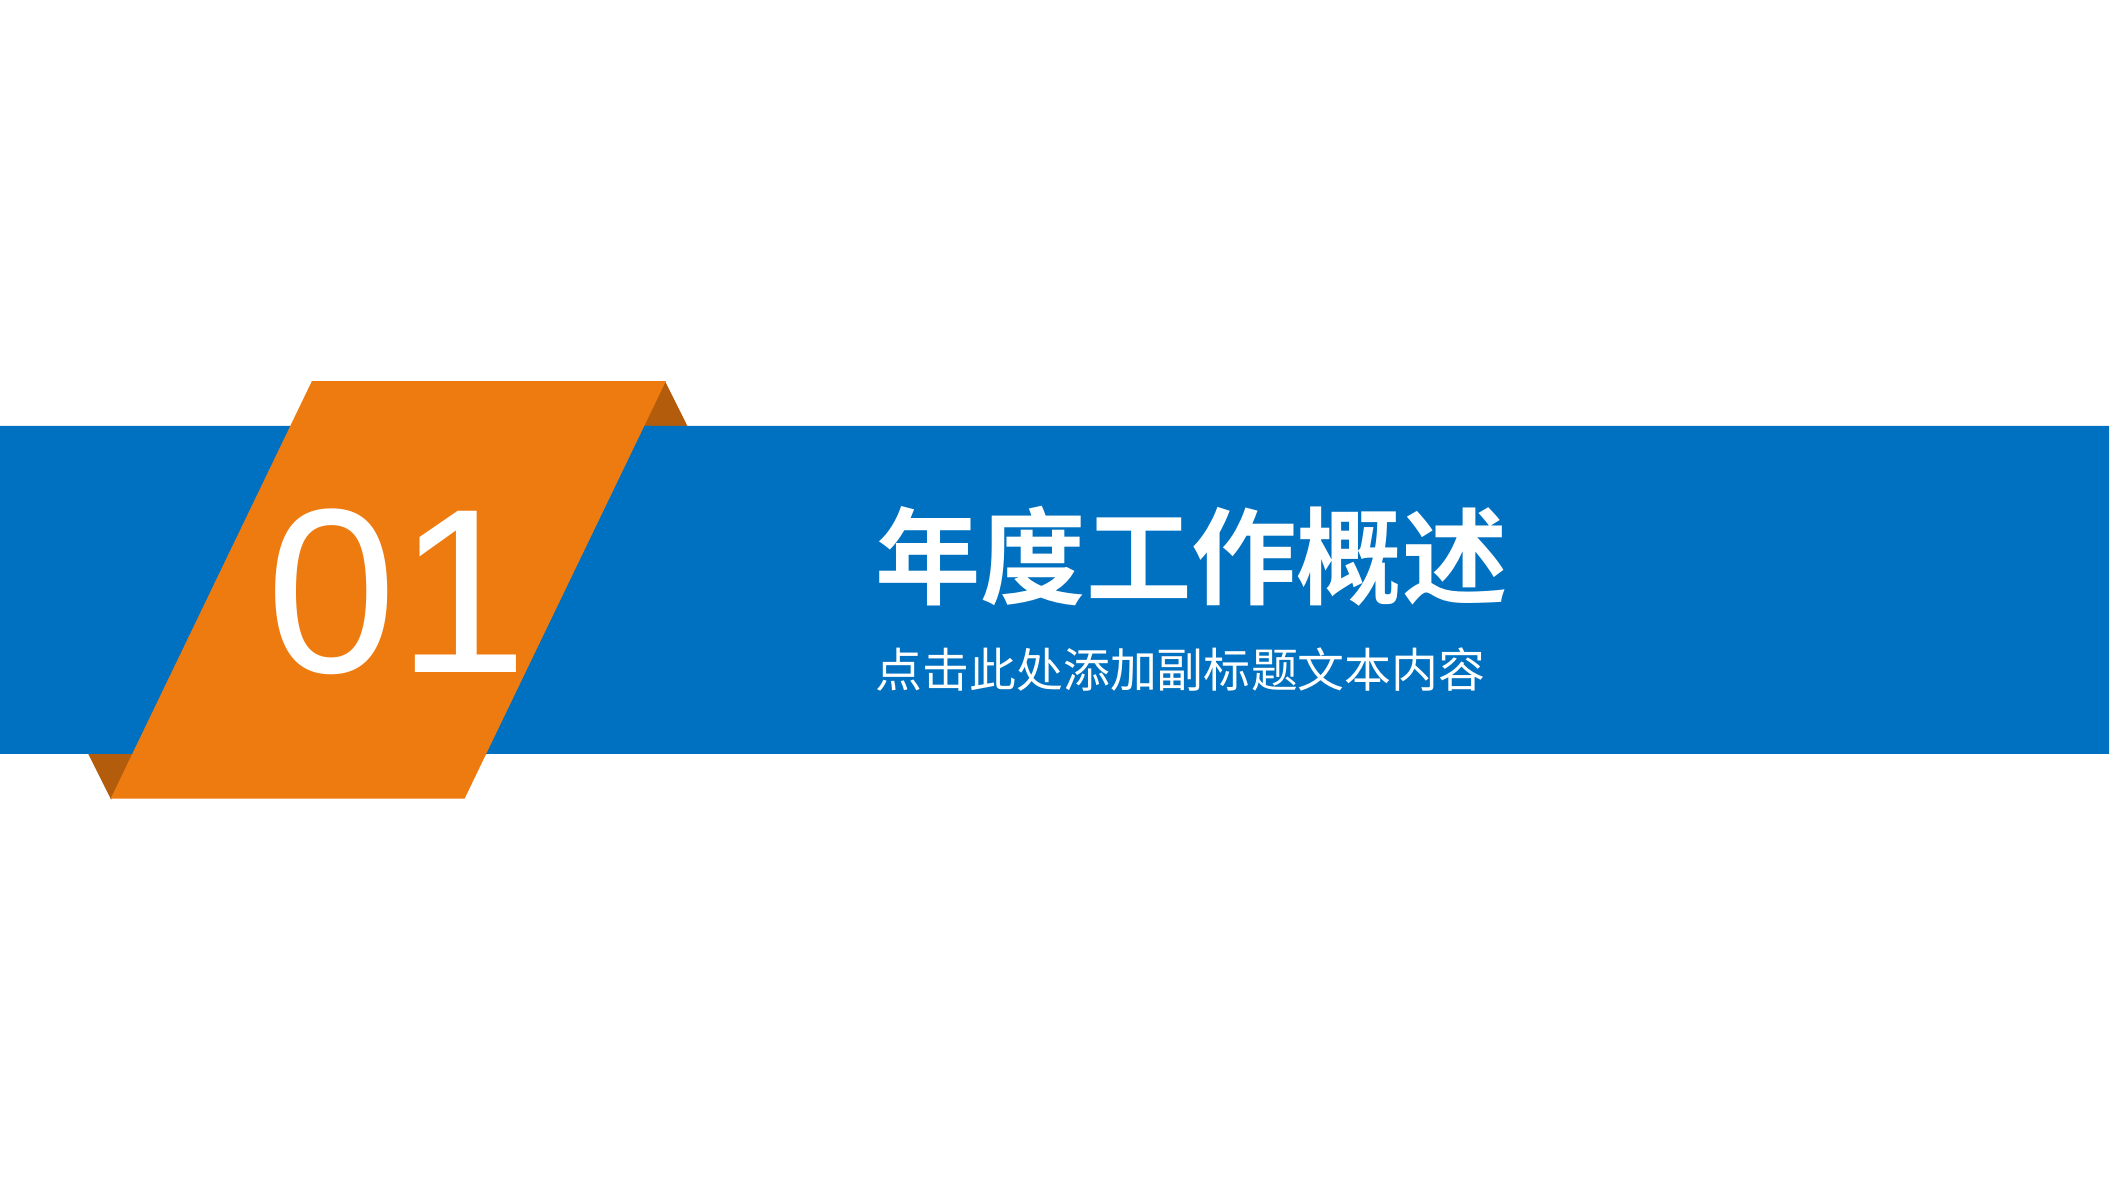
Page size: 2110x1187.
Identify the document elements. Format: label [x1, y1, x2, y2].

text_box [0, 380, 2110, 800]
